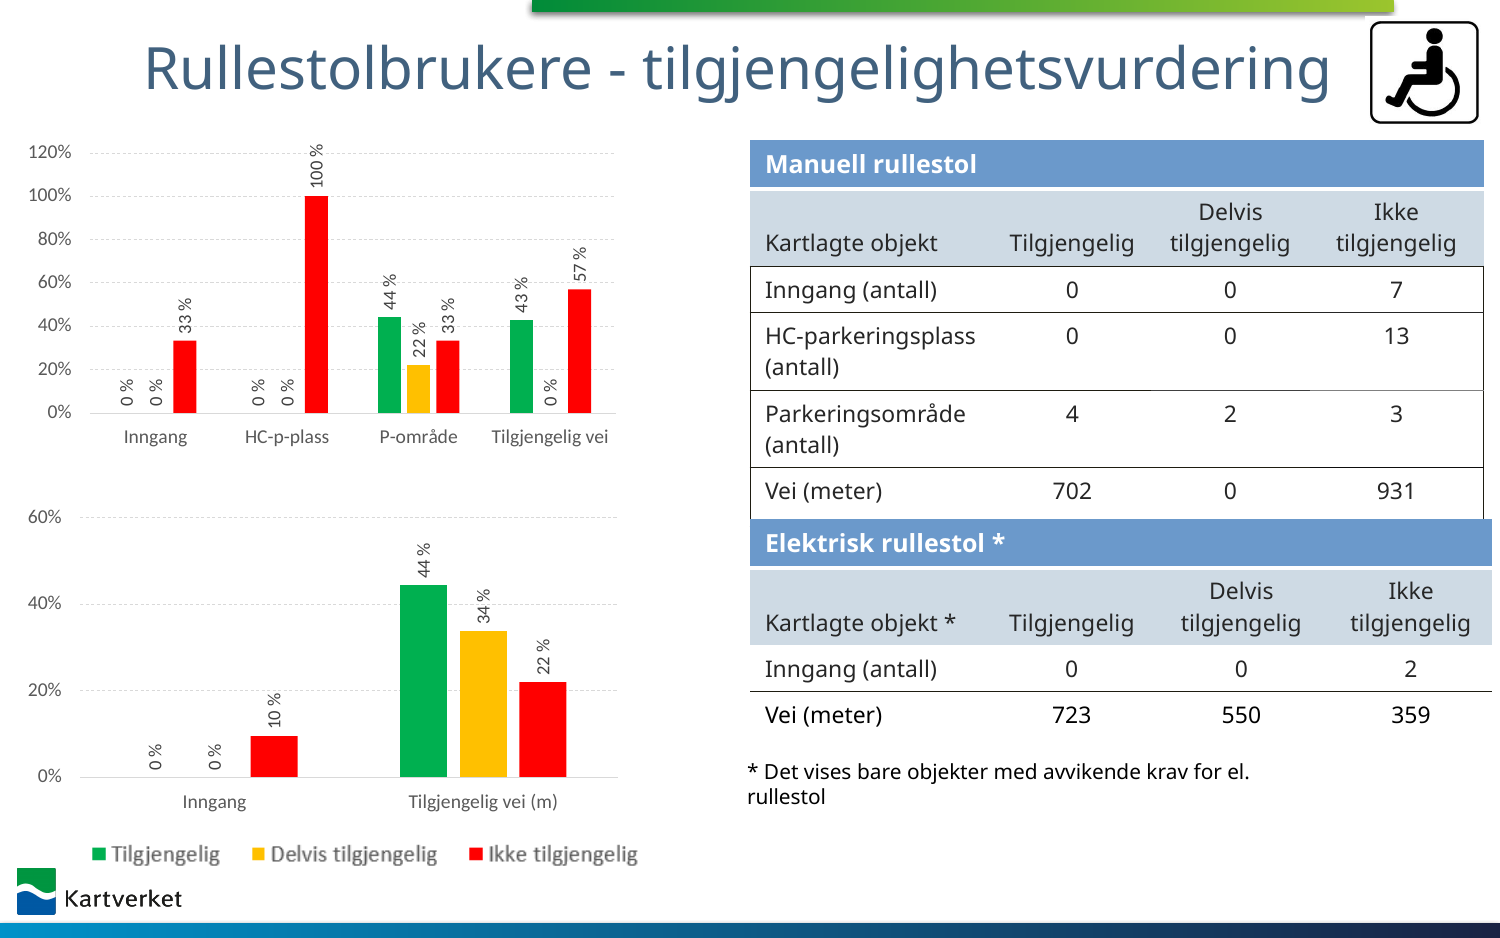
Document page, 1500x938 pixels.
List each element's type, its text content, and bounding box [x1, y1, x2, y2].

table_cell Tilgjengelig [991, 570, 1153, 645]
table_cell 3 [1310, 391, 1483, 467]
table_cell Tilgjengelig [994, 191, 1151, 266]
table_cell Kartlagte objekt * [750, 570, 991, 645]
table_cell 2 [1151, 391, 1310, 467]
table_cell Kartlagte objekt [750, 191, 994, 266]
table_cell 550 [1153, 692, 1330, 738]
picture [1365, 16, 1484, 129]
table_cell Parkeringsområde (antall) [751, 391, 994, 467]
table_header Elektrisk rullestol * [750, 519, 1492, 566]
table_cell 0 [1151, 267, 1310, 312]
picture [20, 499, 630, 822]
table_cell 13 [1310, 313, 1483, 390]
table_cell Ikke tilgjengelig [1310, 191, 1484, 266]
table_cell Delvis tilgjengelig [1151, 191, 1310, 266]
table_cell Vei (meter) [750, 692, 991, 738]
table_cell 0 [1153, 645, 1330, 691]
table_cell 359 [1330, 692, 1492, 738]
table_cell HC-parkeringsplass (antall) [751, 313, 994, 390]
table_cell 0 [994, 313, 1151, 390]
table_cell 2 [1330, 645, 1492, 691]
text_box Rullestolbrukere - tilgjengelighetsvurdering [39, 12, 1348, 109]
table_cell Inngang (antall) [750, 645, 991, 691]
table_cell 723 [991, 692, 1153, 738]
table_cell 0 [1151, 468, 1310, 519]
table_cell Ikke tilgjengelig [1330, 570, 1492, 645]
picture [20, 135, 629, 457]
table_cell 0 [991, 645, 1153, 691]
picture [86, 838, 643, 870]
table_cell Inngang (antall) [751, 267, 994, 312]
table_cell 4 [994, 391, 1151, 467]
table_cell Vei (meter) [751, 468, 994, 519]
table_cell 7 [1310, 267, 1483, 312]
table_cell 0 [1151, 313, 1310, 390]
text_box * Det vises bare objekter med avvikende krav for el. rullestol [732, 751, 1317, 816]
table_header Manuell rullestol [750, 140, 1484, 187]
table_cell 931 [1310, 468, 1483, 519]
table_cell Delvis tilgjengelig [1153, 570, 1330, 645]
table_cell 0 [994, 267, 1151, 312]
table_cell 702 [994, 468, 1151, 519]
